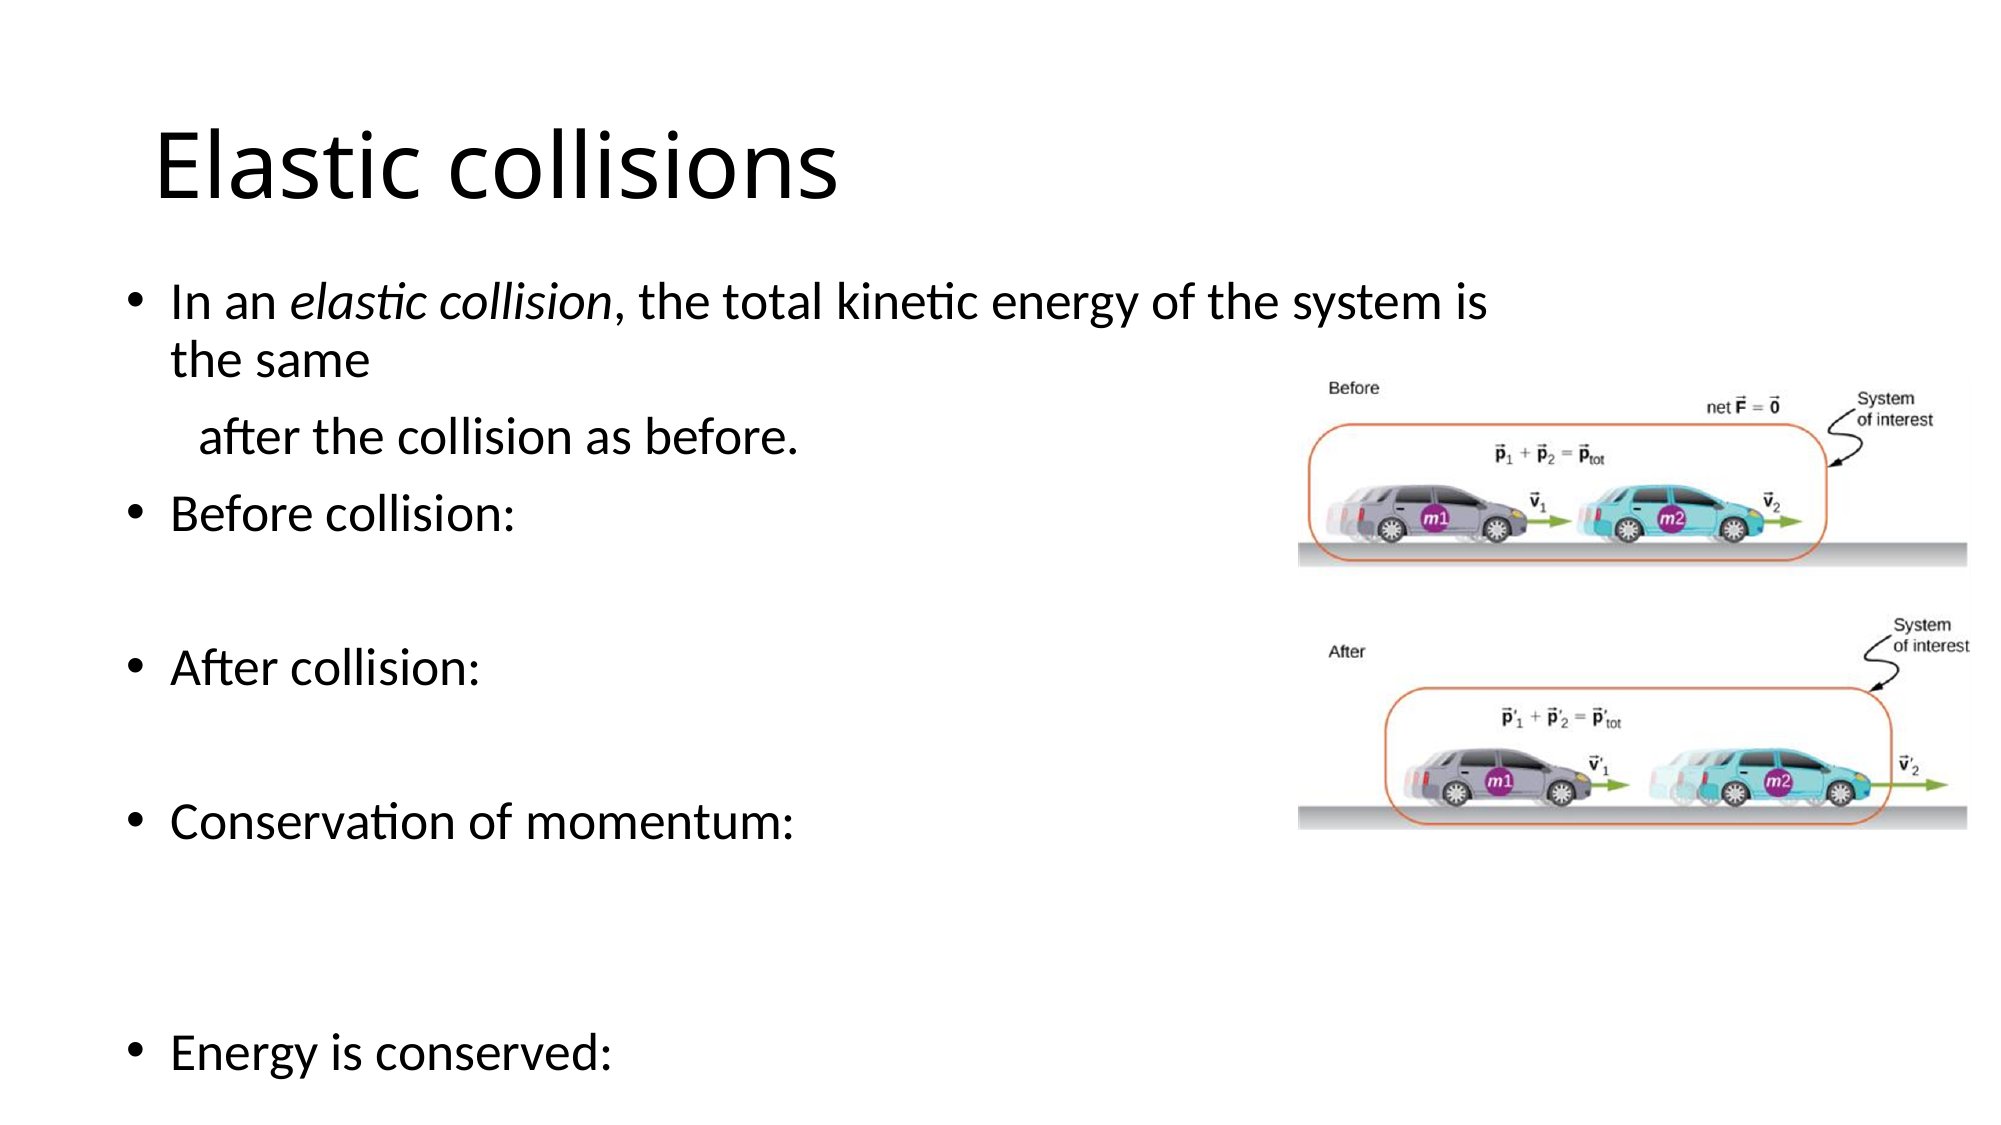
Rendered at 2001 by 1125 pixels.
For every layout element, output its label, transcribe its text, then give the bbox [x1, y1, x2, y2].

picture [1114, 379, 2000, 830]
title Elastic collisions [137, 59, 1863, 278]
